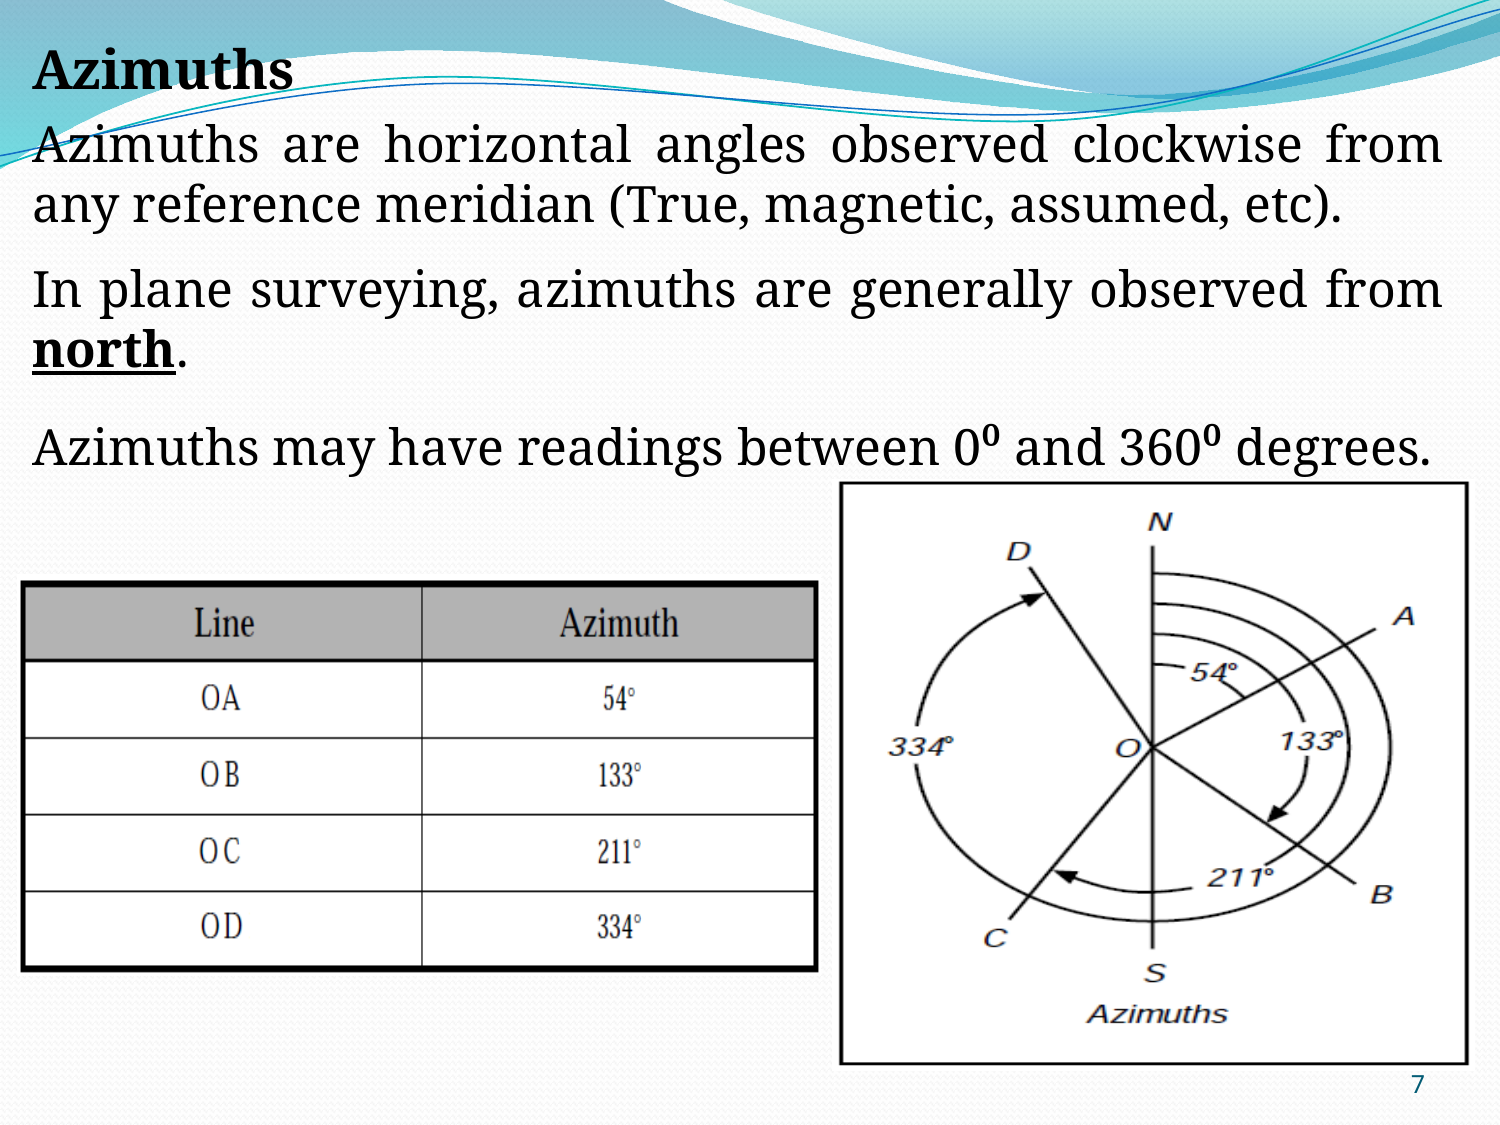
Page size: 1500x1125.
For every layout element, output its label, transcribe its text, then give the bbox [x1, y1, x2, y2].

slide_number 7 [1299, 1083, 1425, 1103]
picture [832, 479, 1475, 1071]
picture [17, 574, 822, 977]
text_box Azimuths Azimuths are horizontal angles observed clockwise from any reference meridian (True, magnetic, assumed, etc). In plane surveying, azimuths are generally observed from north. Azimuths may have readings between 0⁰ and 360⁰ degrees. [17, 27, 1459, 575]
